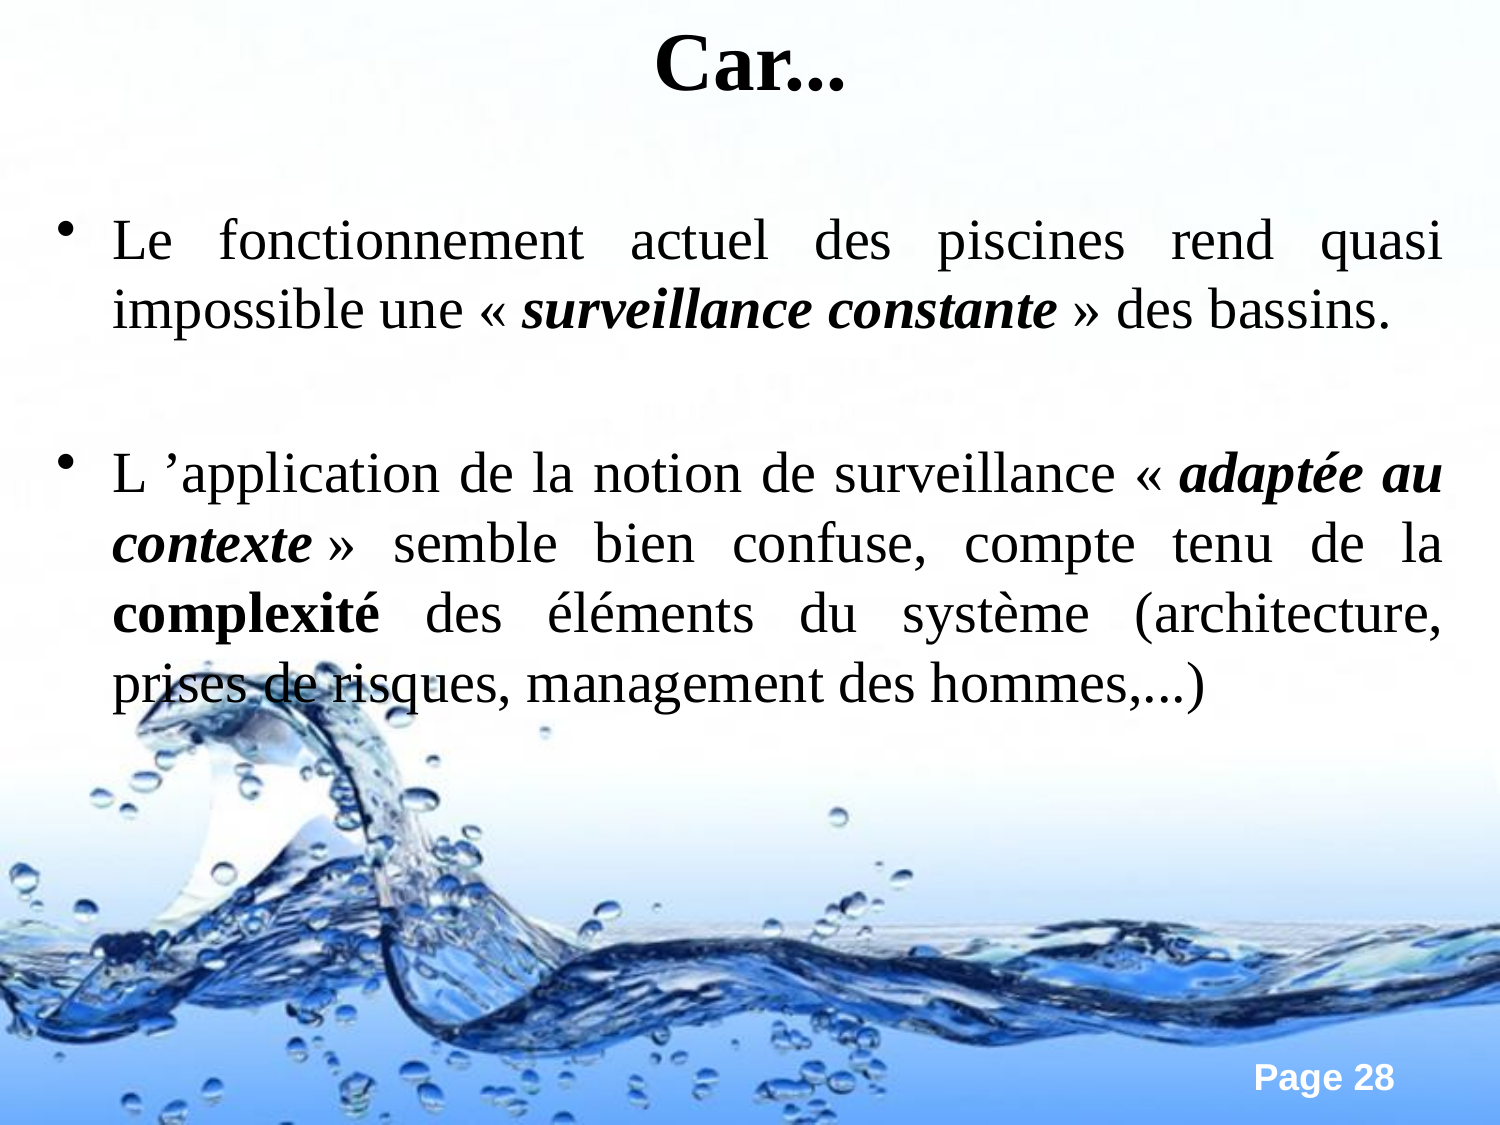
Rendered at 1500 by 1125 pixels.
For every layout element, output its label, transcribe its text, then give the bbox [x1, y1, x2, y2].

picture [0, 0, 1500, 1125]
list Car... Le fonctionnement actuel des piscines rend quasi impossible une « surveillance constante » des bassins. L ’application de la notion de surveillance « adaptée au contexte » semble bien confuse, compte tenu de la complexité des éléments du système (architecture, prises de risques, management des hommes,...) [41, 0, 1459, 901]
